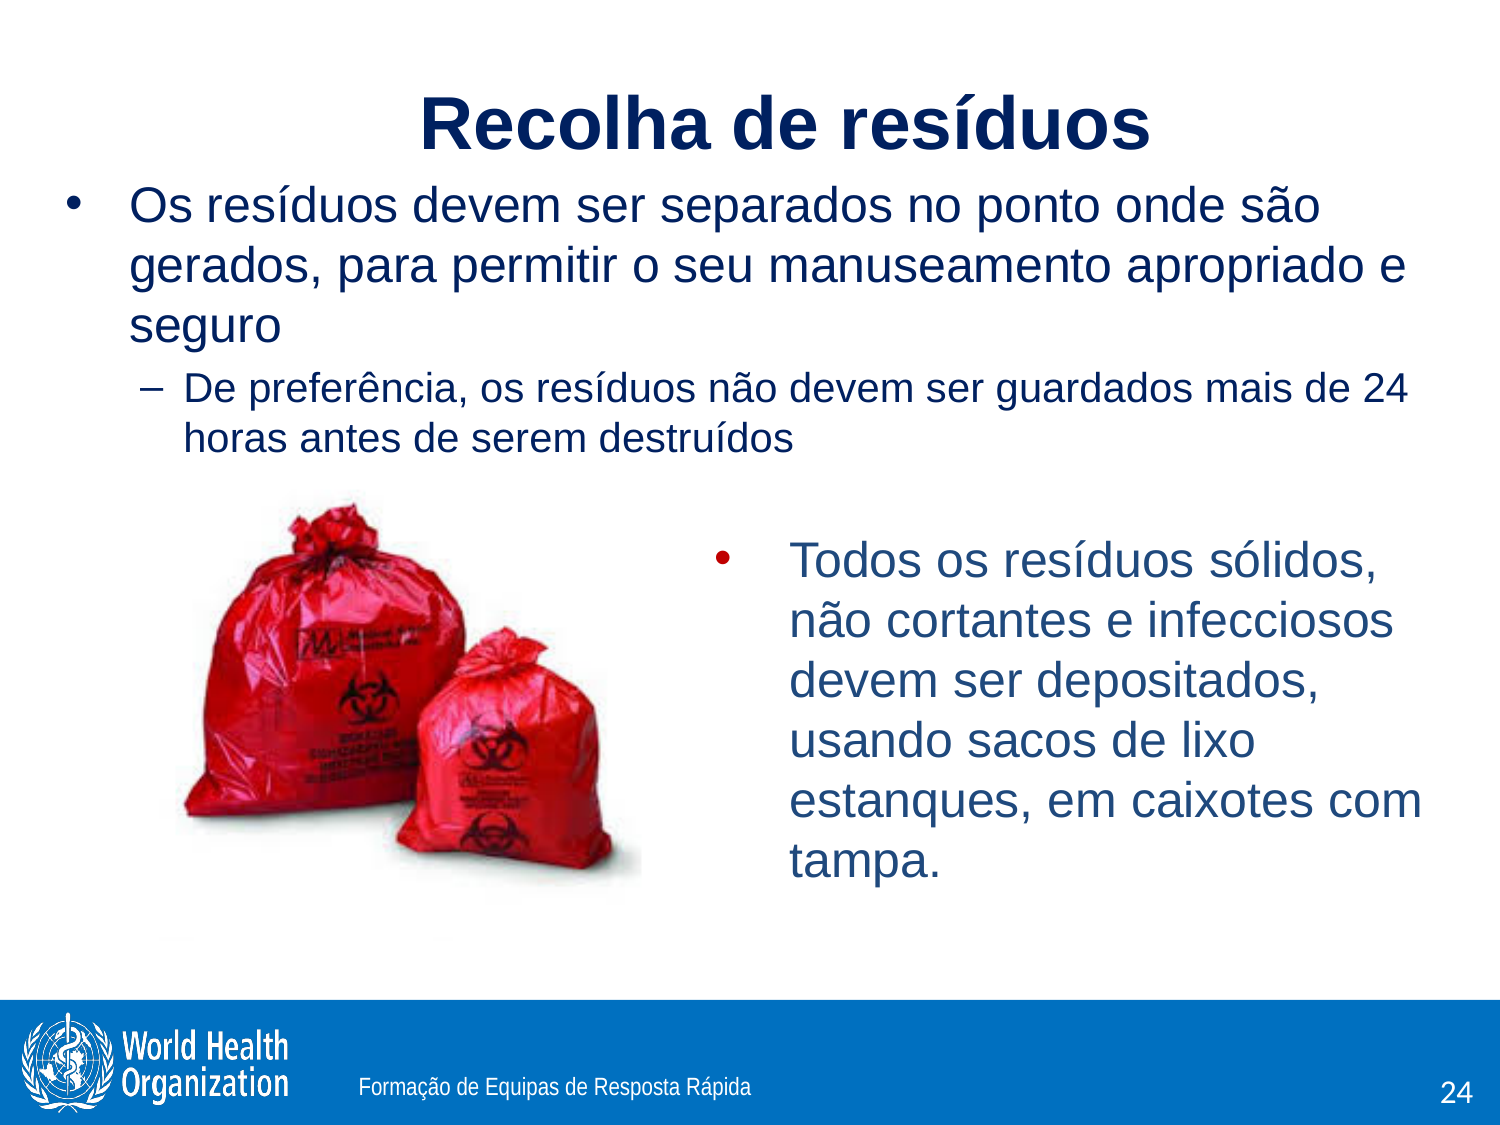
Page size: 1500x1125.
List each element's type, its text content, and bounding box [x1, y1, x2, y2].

title Recolha de resíduos [112, 54, 1461, 185]
picture [21, 1012, 288, 1113]
list Os resíduos devem ser separados no ponto onde são gerados, para permitir o seu manuseamento apropriado e seguro De preferência, os resíduos não devem ser guardados mais de 24 horas antes de serem destruídos [64, 172, 1414, 478]
picture [159, 455, 644, 941]
text_box Todos os resíduos sólidos, não cortantes e infecciosos devem ser depositados, usando sacos de lixo estanques, em caixotes com tampa. [714, 527, 1440, 888]
